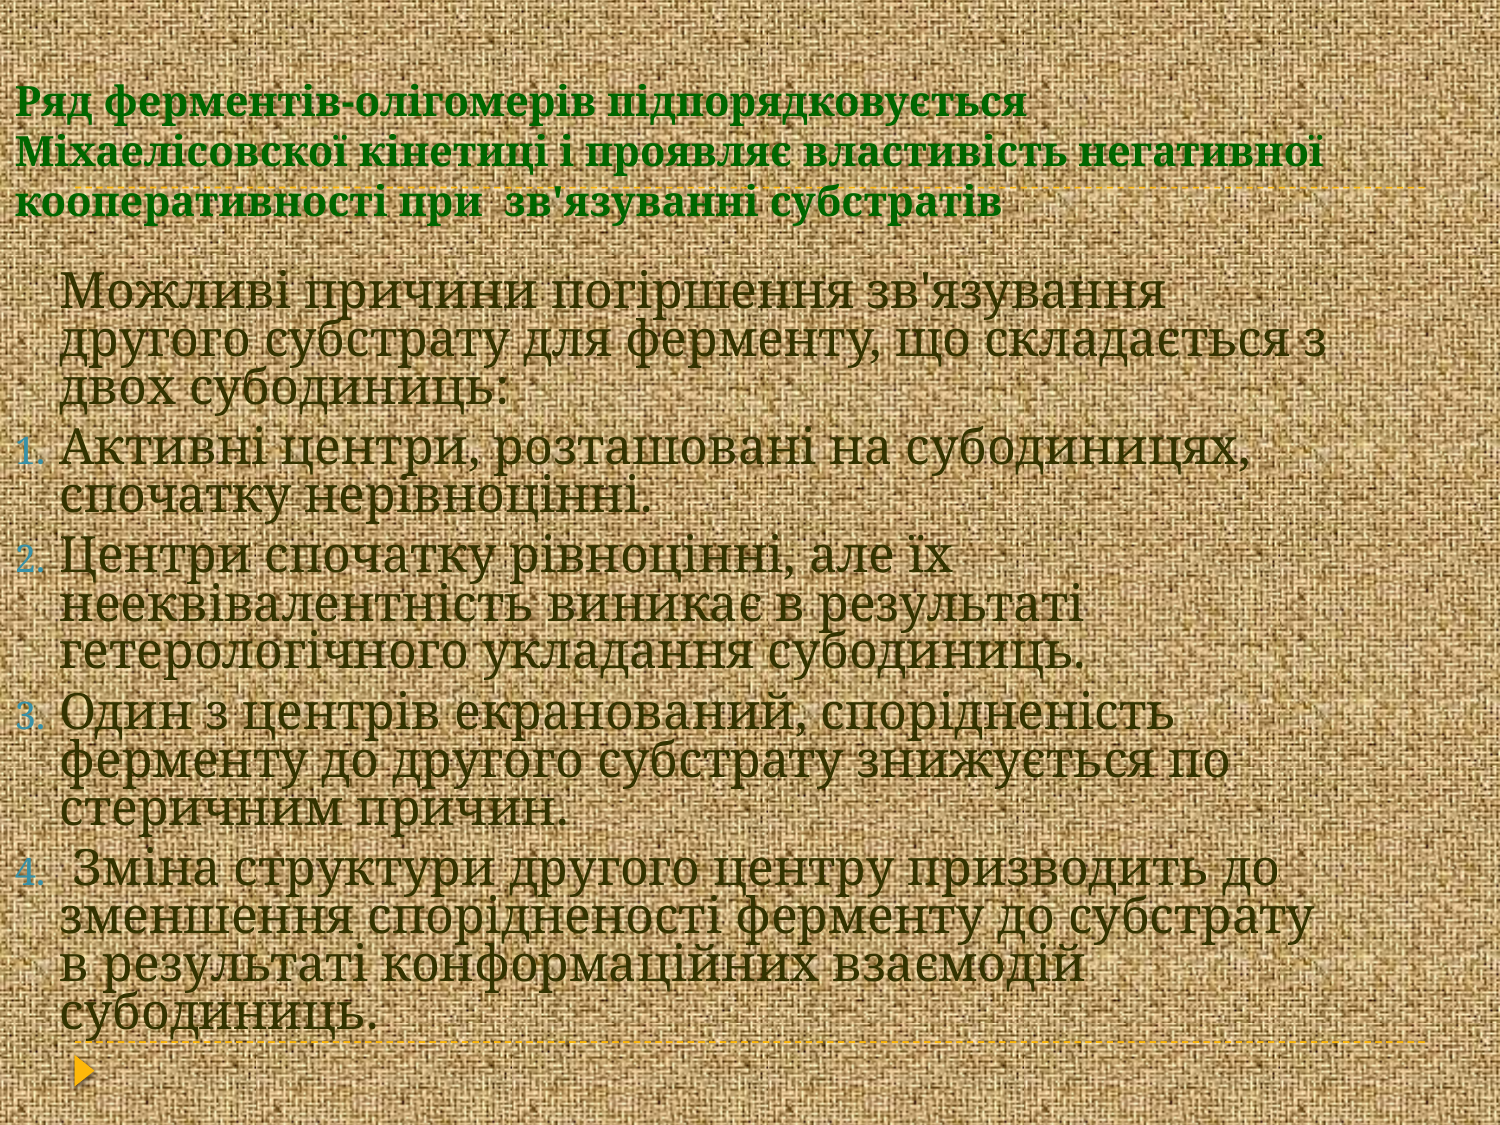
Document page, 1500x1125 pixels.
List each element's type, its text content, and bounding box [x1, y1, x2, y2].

title Ряд ферментів-олігомерів підпорядковується Міхаелісовскої кінетиці і проявляє властивість негативної кооперативності при зв'язуванні субстратів [0, 45, 1350, 233]
list Можливі причини погіршення зв'язування другого субстрату для ферменту, що складається з двох субодиниць: Активні центри, розташовані на субодиницях, спочатку нерівноцінні. Центри спочатку рівноцінні, але їх нееквівалентність виникає в результаті гетерологічного укладання субодиниць. Один з центрів екранований, спорідненість ферменту до другого субстрату знижується по стеричним причин. Зміна структури другого центру призводить до зменшення спорідненості ферменту до субстрату в результаті конформаційних взаємодій субодиниць. [0, 262, 1350, 1125]
picture [0, 0, 1500, 1125]
